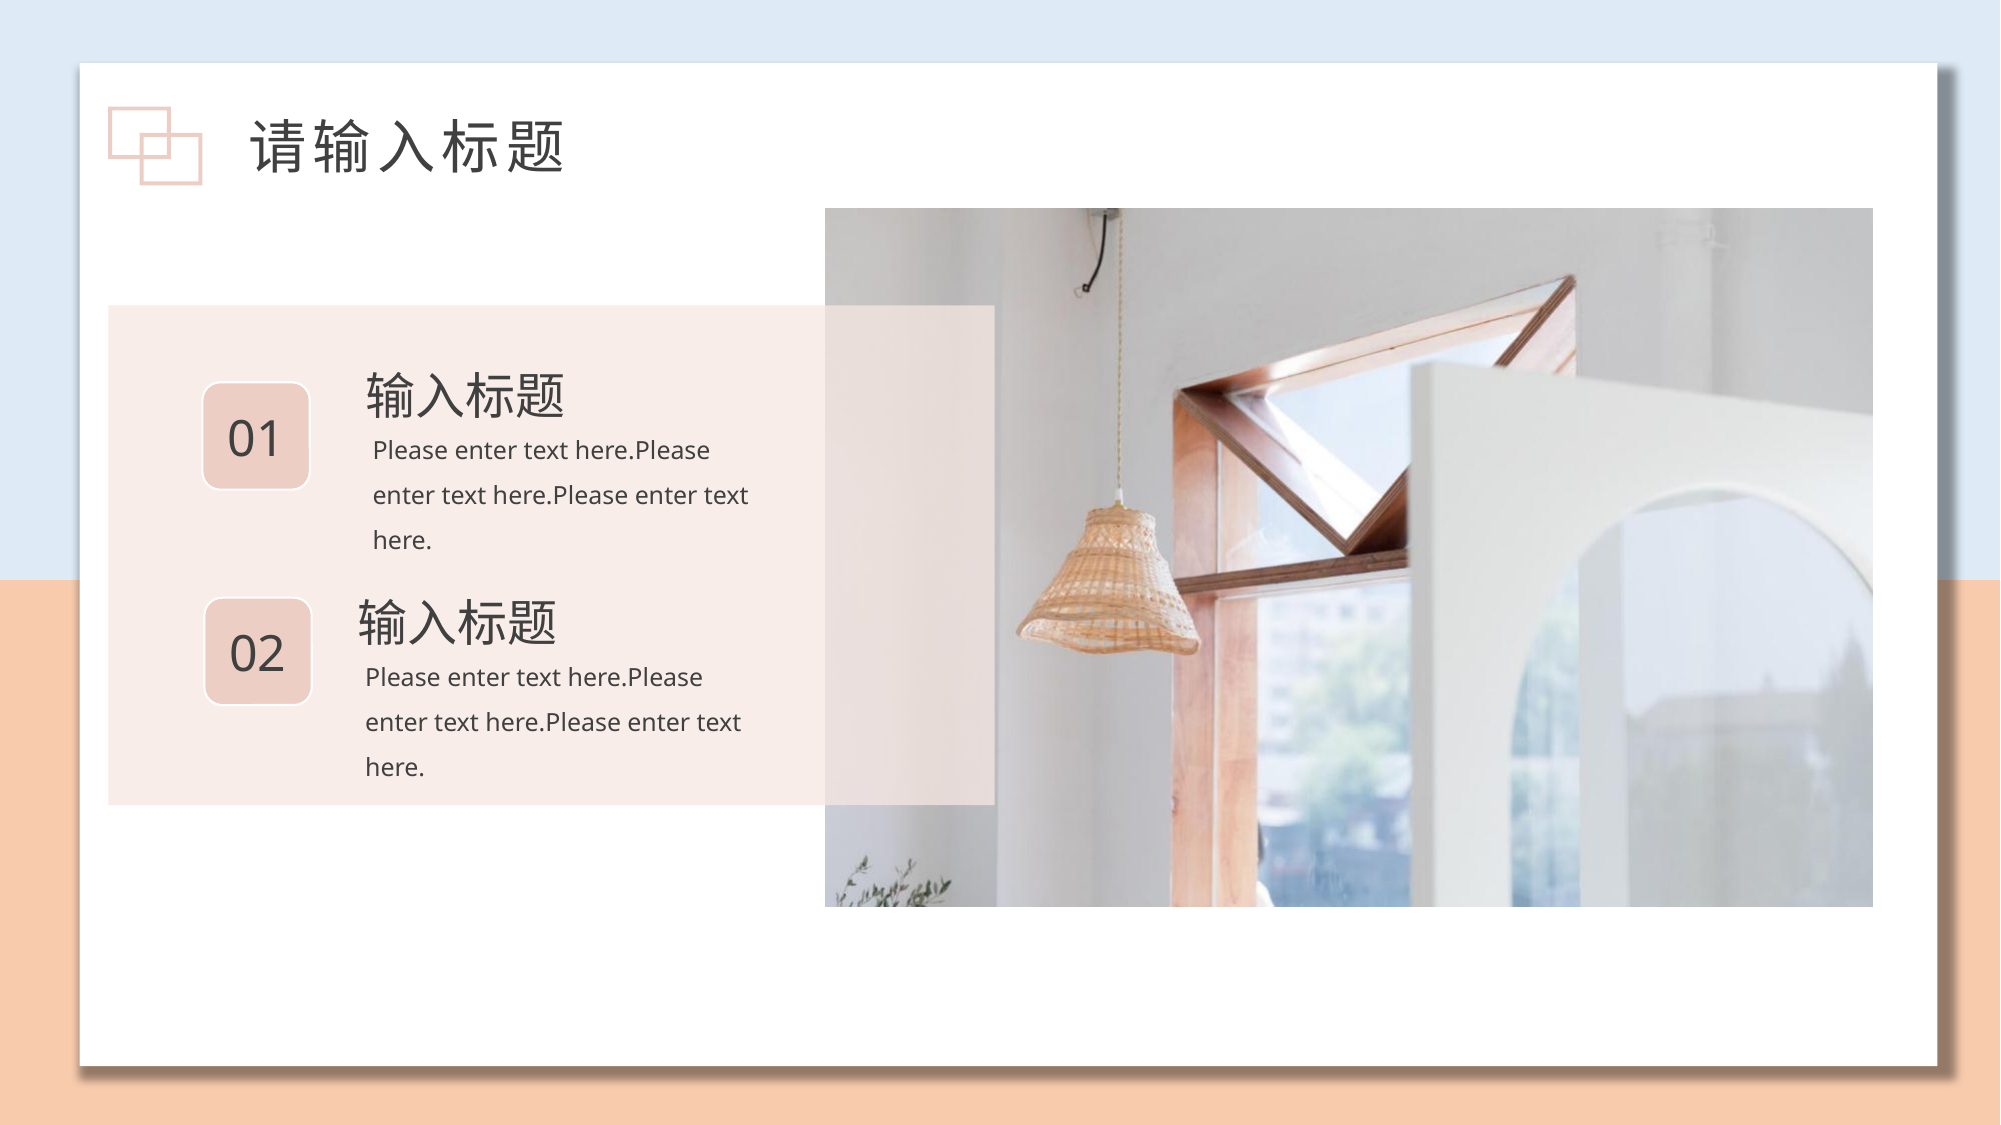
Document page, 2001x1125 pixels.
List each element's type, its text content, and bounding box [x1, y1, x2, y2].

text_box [108, 106, 203, 186]
text_box 02 [204, 597, 312, 706]
text_box 输入标题 [343, 584, 680, 659]
text_box [108, 305, 825, 806]
picture [825, 208, 1873, 908]
text_box Please enter text here.Please enter text here.Please enter text here. [357, 412, 794, 562]
text_box 请输入标题 [233, 102, 891, 188]
text_box 01 [202, 382, 310, 490]
text_box 输入标题 [350, 357, 687, 432]
text_box Please enter text here.Please enter text here.Please enter text here. [350, 639, 787, 789]
